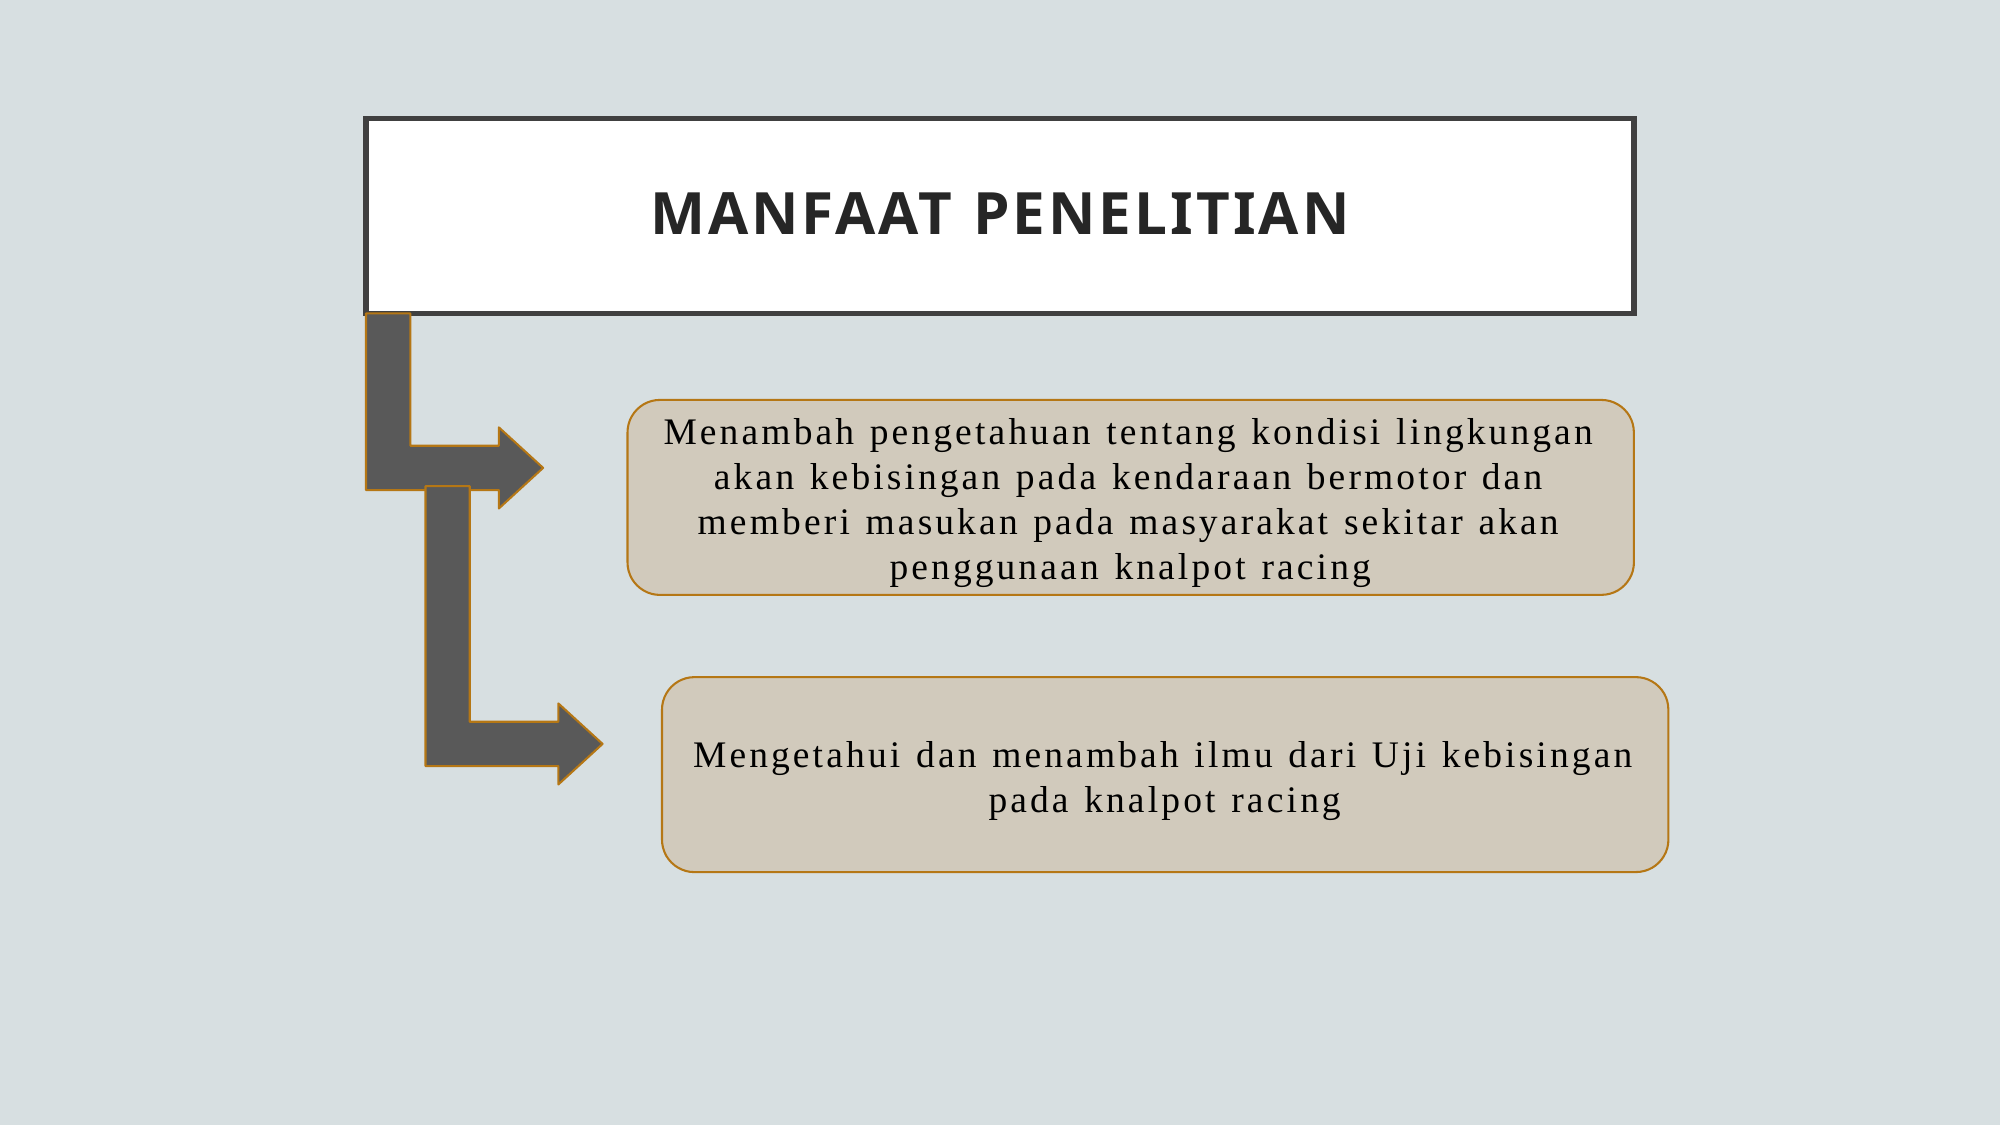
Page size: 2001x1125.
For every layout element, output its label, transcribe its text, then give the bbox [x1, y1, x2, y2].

text_box Menambah pengetahuan tentang kondisi lingkungan akan kebisingan pada kendaraan bermotor dan memberi masukan pada masyarakat sekitar akan penggunaan knalpot racing [626, 398, 1635, 596]
text_box [424, 485, 604, 786]
text_box [364, 312, 545, 510]
title Manfaat Penelitian [363, 116, 1637, 316]
text_box Mengetahui dan menambah ilmu dari Uji kebisingan pada knalpot racing [660, 676, 1670, 874]
